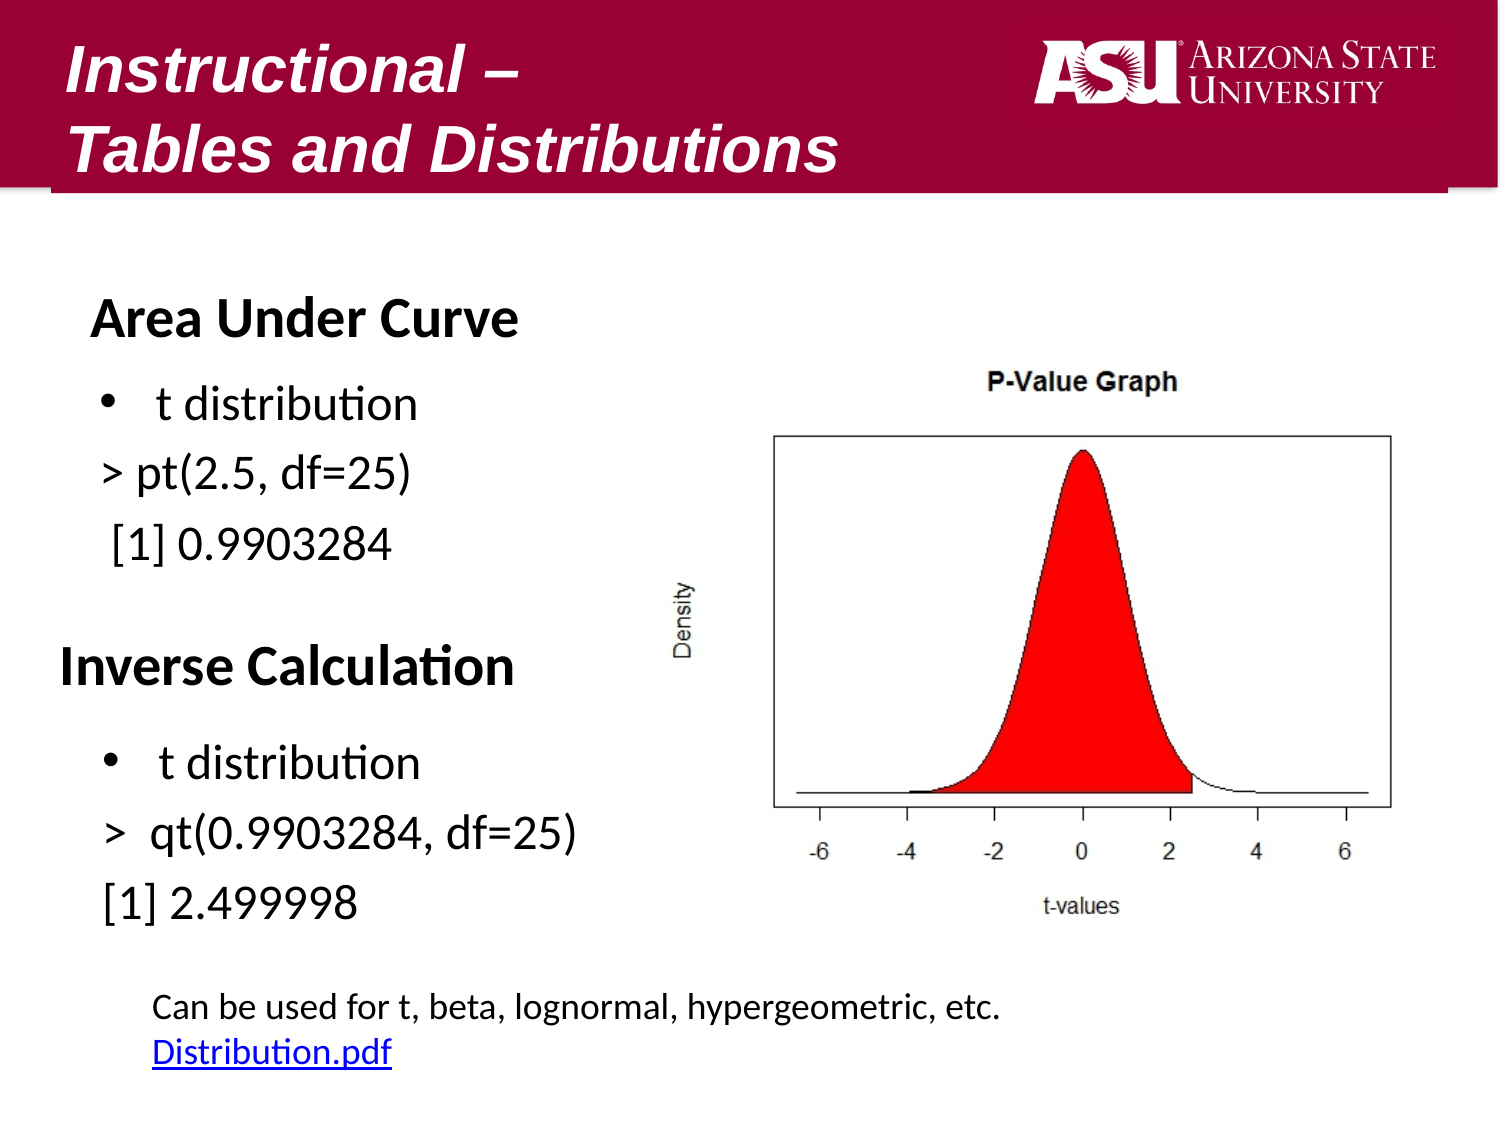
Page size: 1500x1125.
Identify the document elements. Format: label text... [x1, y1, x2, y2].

picture [1018, 21, 1448, 126]
text_box Can be used for t, beta, lognormal, hypergeometric, etc. Distribution.pdf [137, 974, 1413, 1080]
list Area Under Curve [75, 251, 738, 357]
list Inverse Calculation [44, 600, 86, 705]
list t distribution > pt(2.5, df=25) [1] 0.9903284 [84, 362, 657, 688]
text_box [0, 0, 1498, 196]
list t distribution > qt(0.9903284, df=25) [1] 2.499998 [86, 651, 750, 1000]
picture [662, 324, 1449, 947]
